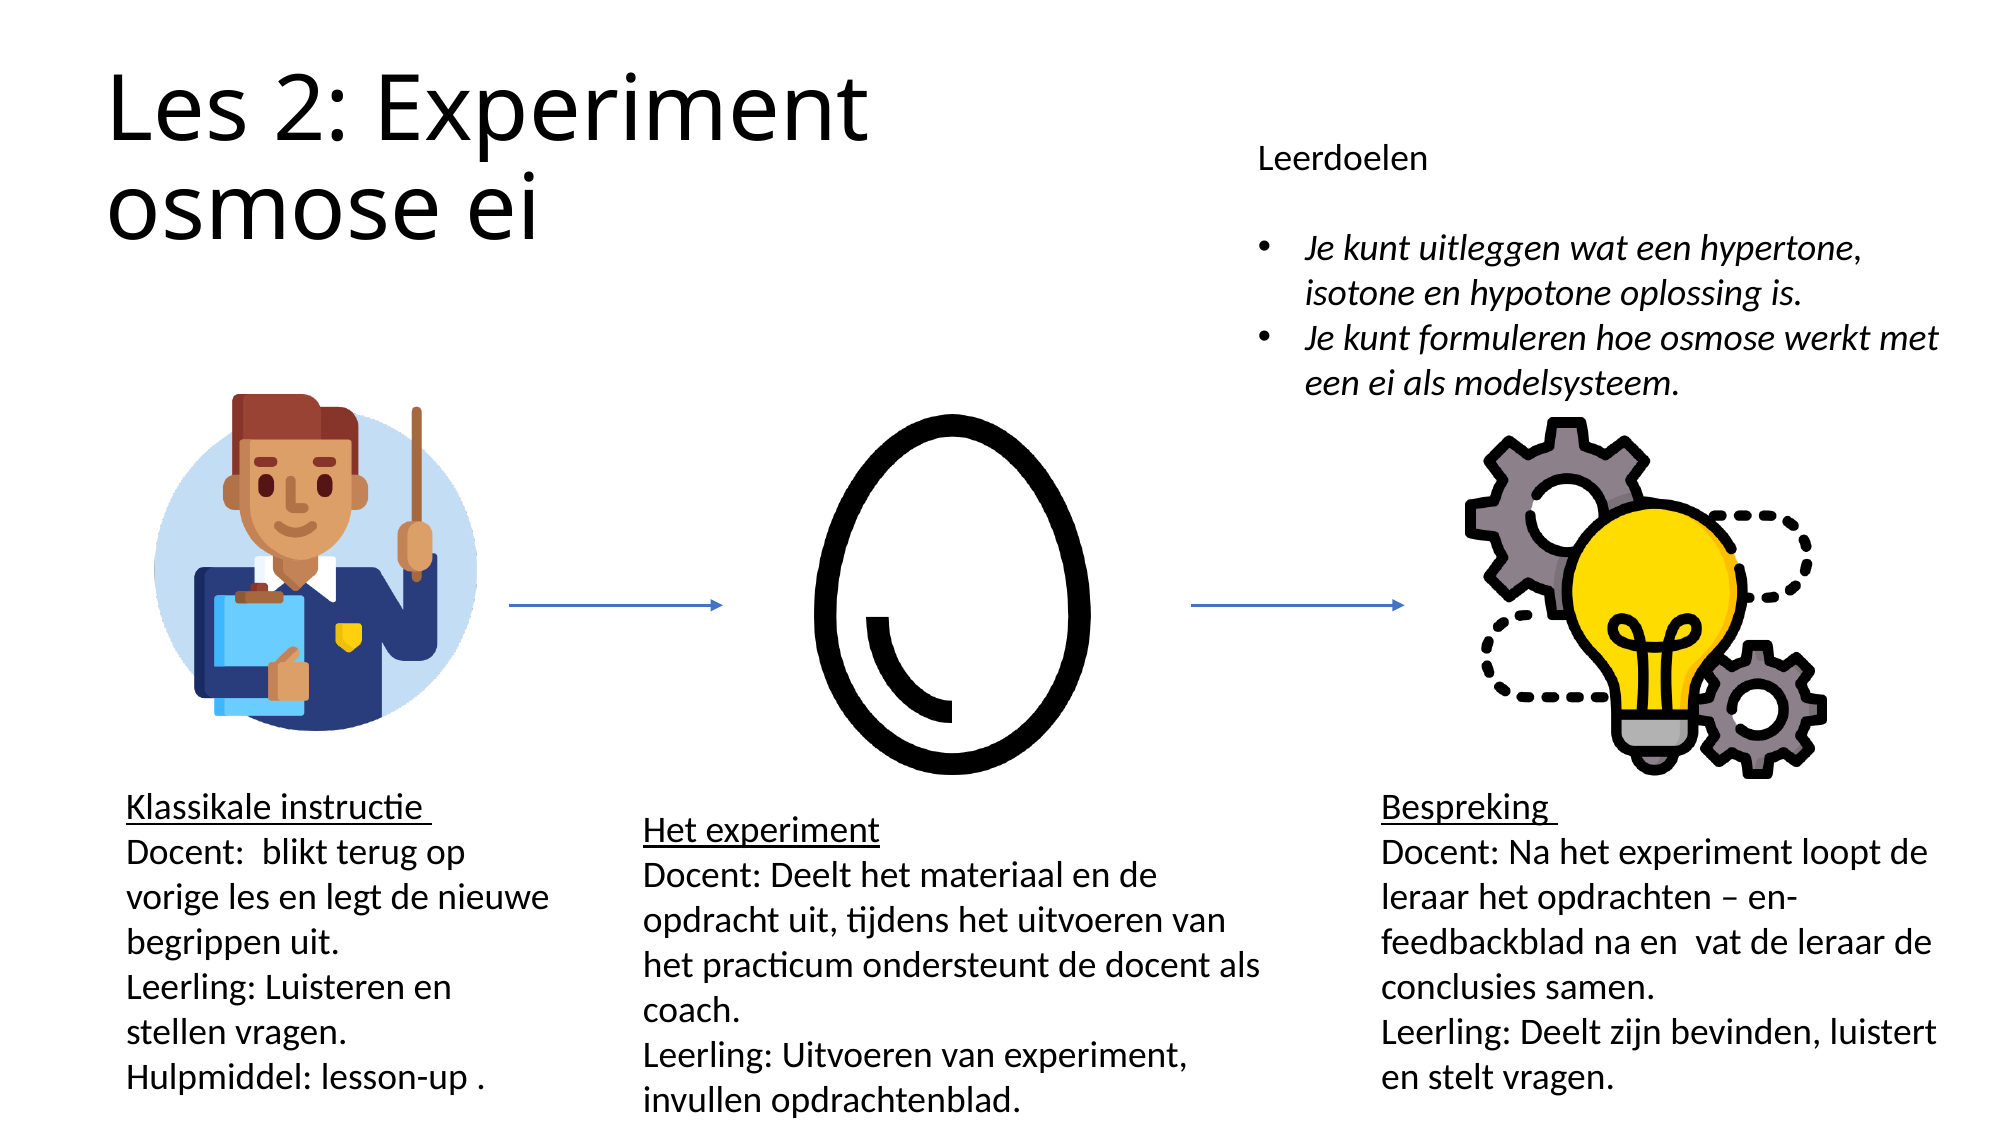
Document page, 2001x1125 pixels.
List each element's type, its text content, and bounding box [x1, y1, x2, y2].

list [147, 394, 484, 731]
picture [771, 414, 1133, 776]
text_box Het experiment Docent: Deelt het materiaal en de opdracht uit, tijdens het uitvoeren van het practicum ondersteunt de docent als coach. Leerling: Uitvoeren van experiment, invullen opdrachtenblad. [628, 797, 1276, 1125]
title Les 2: Experiment osmose ei [90, 51, 1206, 270]
text_box Klassikale instructie Docent: blikt terug op vorige les en legt de nieuwe begrippen uit. Leerling: Luisteren en stellen vragen. Hulpmiddel: lesson-up . [111, 775, 570, 1105]
text_box Leerdoelen Je kunt uitleggen wat een hypertone, isotone en hypotone oplossing is. Je kunt formuleren hoe osmose werkt met een ei als modelsysteem. [1243, 125, 1978, 411]
picture [1465, 417, 1827, 779]
text_box Bespreking Docent: Na het experiment loopt de leraar het opdrachten – en- feedbackblad na en vat de leraar de conclusies samen. Leerling: Deelt zijn bevinden, luistert en stelt vragen. [1366, 775, 1960, 1105]
